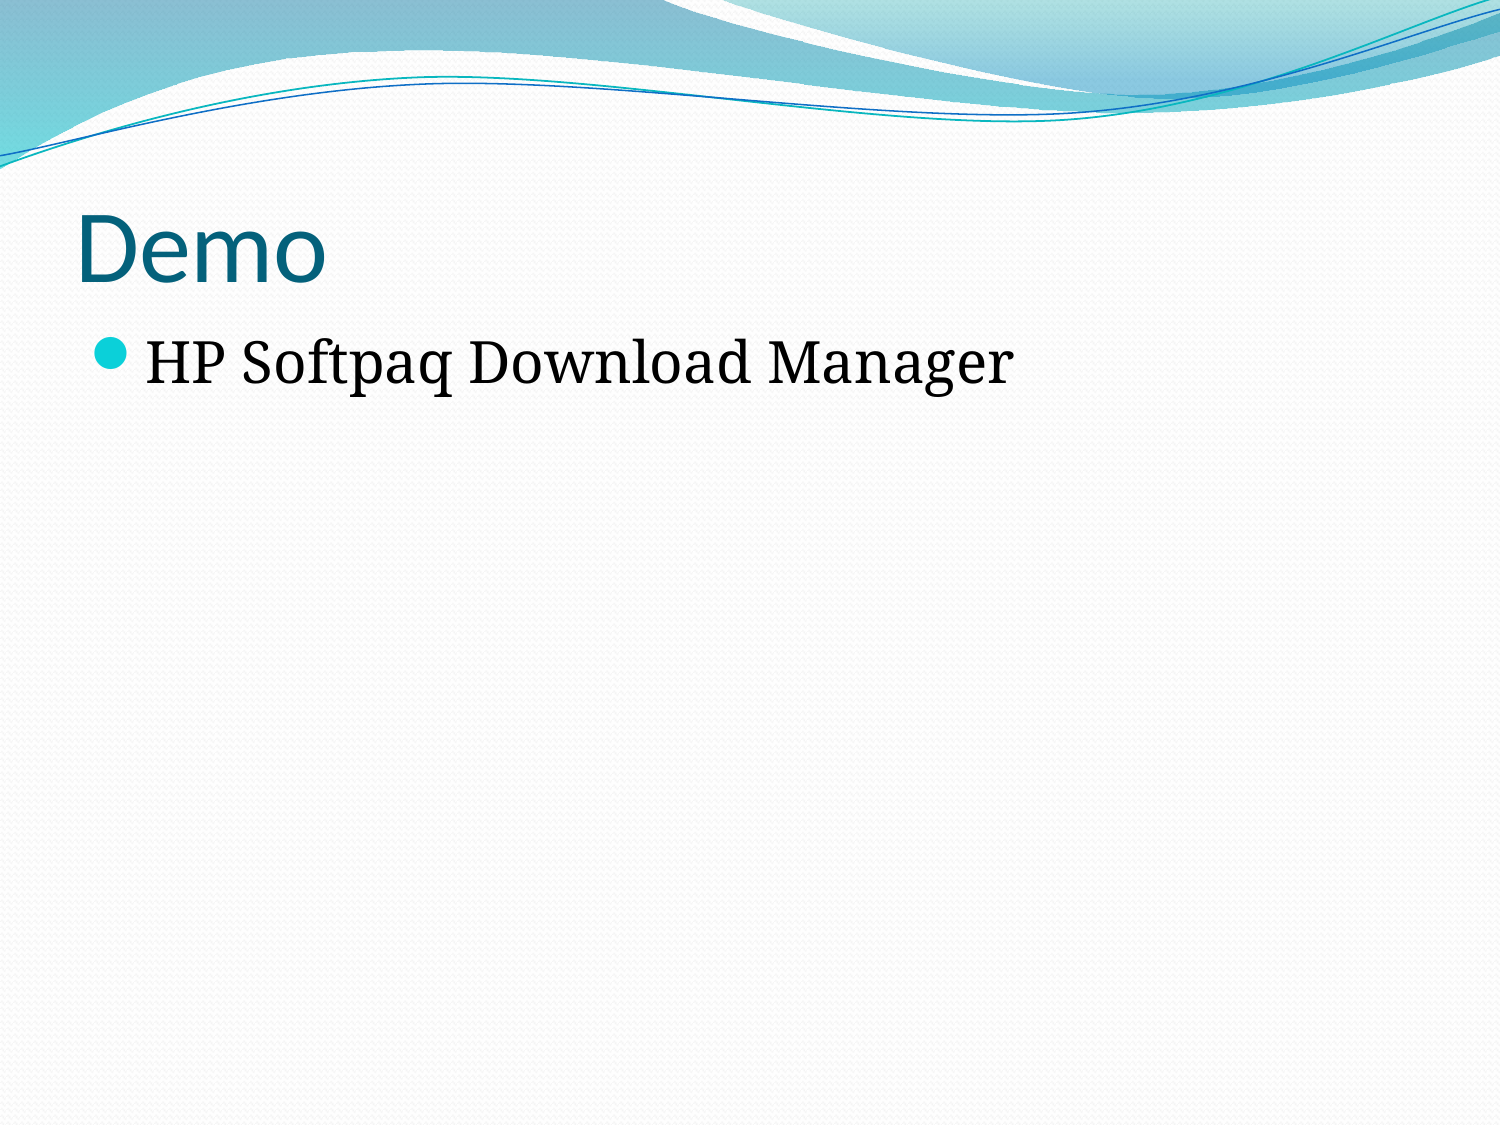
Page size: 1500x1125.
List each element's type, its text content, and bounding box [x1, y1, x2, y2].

title Demo [75, 115, 1425, 303]
list HP Softpaq Download Manager [75, 317, 1425, 1038]
